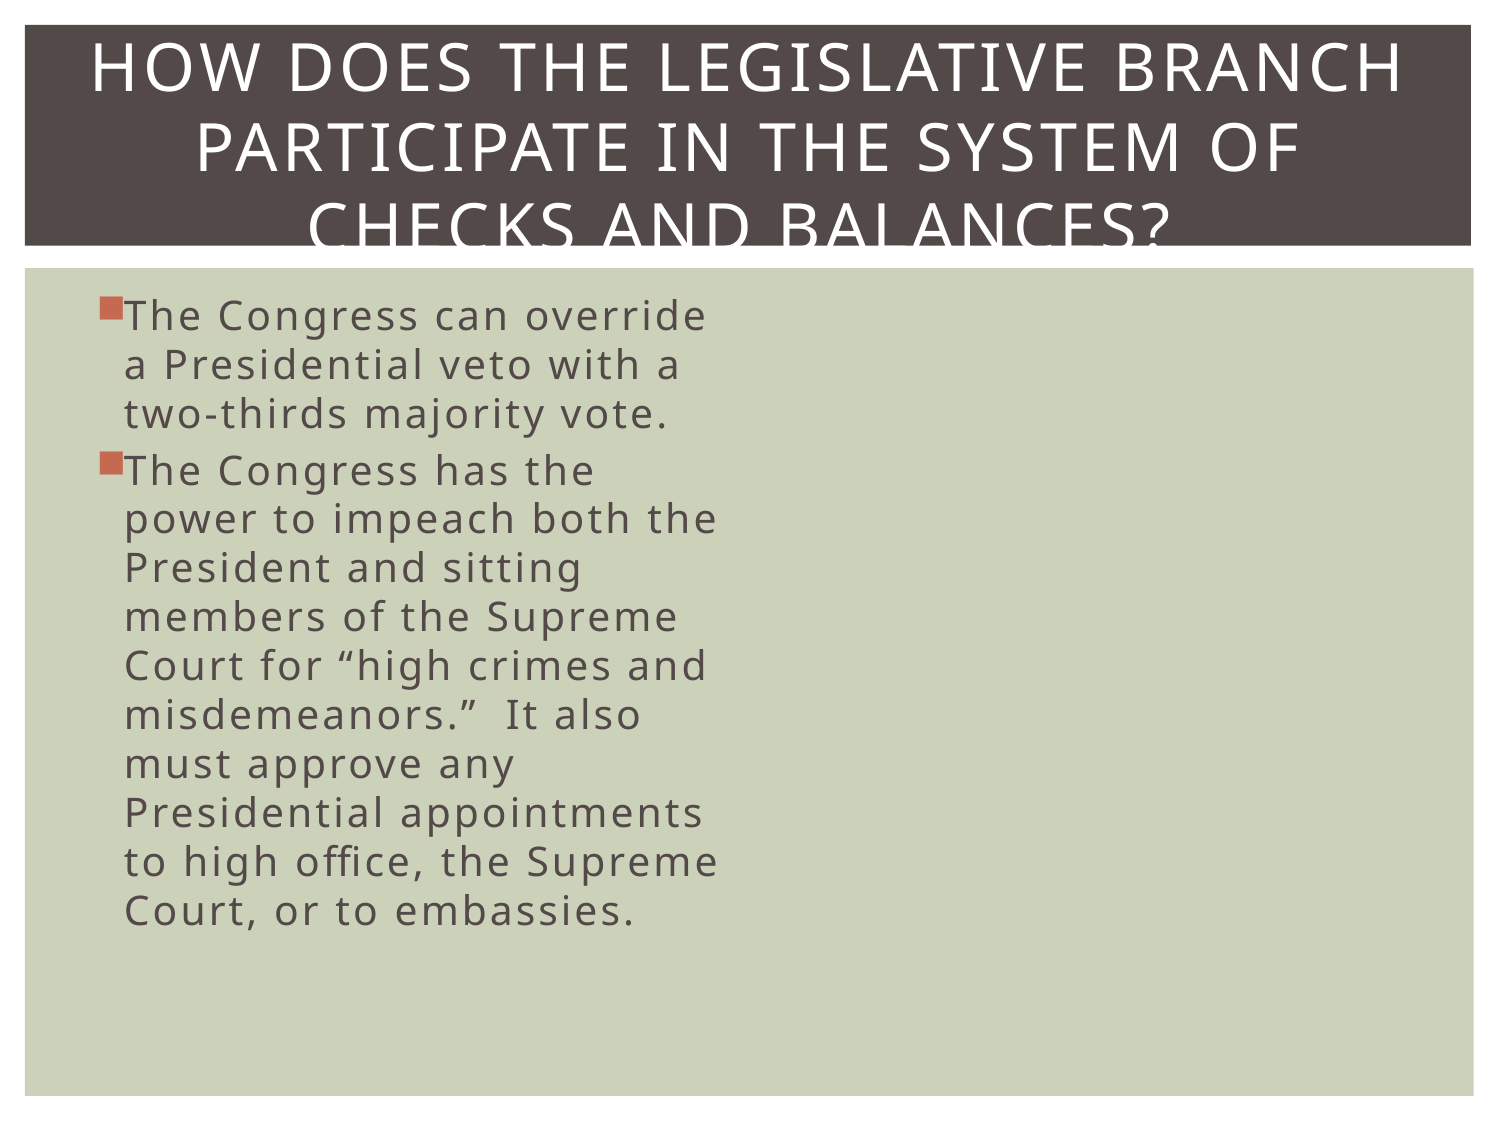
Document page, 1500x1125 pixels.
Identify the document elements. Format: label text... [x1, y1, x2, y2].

title How does the legislative branch participate in the system of checks and balances? [62, 58, 1438, 232]
list The Congress can override a Presidential veto with a two-thirds majority vote. The Congress has the power to impeach both the President and sitting members of the Supreme Court for “high crimes and misdemeanors.” It also must approve any Presidential appointments to high office, the Supreme Court, or to embassies. [75, 281, 738, 1005]
